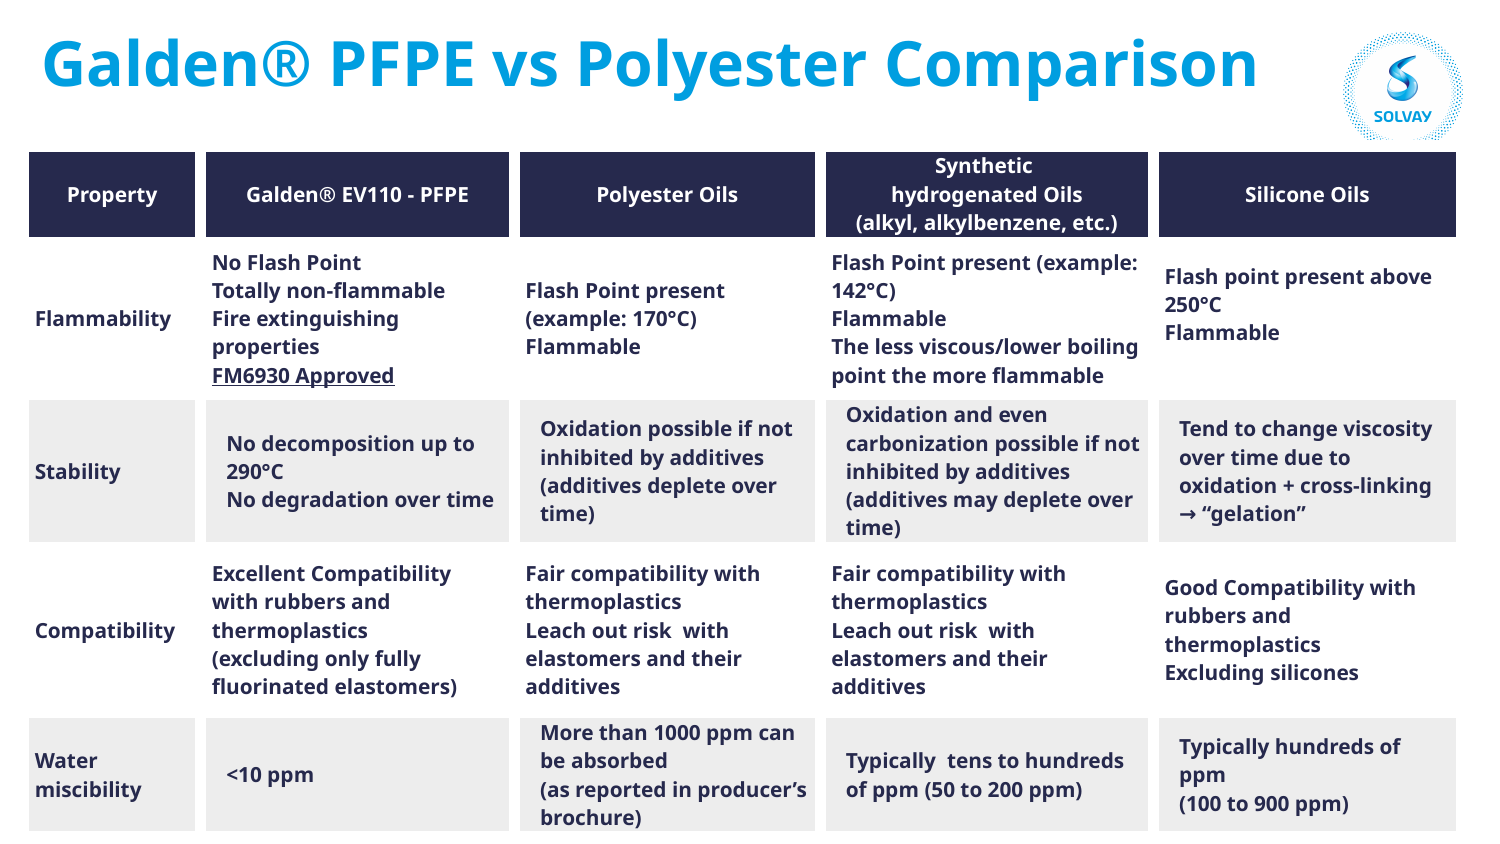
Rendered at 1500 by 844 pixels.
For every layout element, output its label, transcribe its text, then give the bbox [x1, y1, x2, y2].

table_cell Tend to change viscosity over time due to oxidation + cross-linking → “gelation” [1159, 400, 1456, 542]
table_cell Flash Point present (example: 170°C) Flammable [520, 248, 815, 389]
table_cell Oxidation possible if not inhibited by additives (additives deplete over time) [520, 400, 815, 542]
table_header Polyester Oils [520, 152, 815, 237]
table_cell Oxidation and even carbonization possible if not inhibited by additives (additives may deplete over time) [826, 400, 1148, 542]
table_cell No decomposition up to 290°C No degradation over time [206, 400, 509, 542]
table_cell More than 1000 ppm can be absorbed (as reported in producer’s brochure) [520, 718, 815, 831]
table_cell Flammability [29, 248, 195, 389]
table_header Silicone Oils [1159, 152, 1456, 237]
table_cell Typically tens to hundreds of ppm (50 to 200 ppm) [826, 718, 1148, 831]
table_cell Good Compatibility with rubbers and thermoplastics Excluding silicones [1159, 553, 1456, 707]
title Galden® PFPE vs Polyester Comparison [41, 32, 1304, 140]
table_cell Flash point present above 250°C Flammable [1159, 248, 1456, 389]
table_cell Flash Point present (example: 142°C) Flammable The less viscous/lower boiling point the more flammable [826, 248, 1148, 389]
table_cell Excellent Compatibility with rubbers and thermoplastics (excluding only fully fluorinated elastomers) [206, 553, 509, 707]
picture [1343, 32, 1463, 140]
table_cell Fair compatibility with thermoplastics Leach out risk with elastomers and their additives [826, 553, 1148, 707]
table_header Synthetic hydrogenated Oils (alkyl, alkylbenzene, etc.) [826, 152, 1148, 237]
table_header Galden® EV110 - PFPE [206, 152, 509, 237]
table_cell Stability [29, 400, 195, 542]
table_cell Water miscibility [29, 718, 195, 831]
table_cell Fair compatibility with thermoplastics Leach out risk with elastomers and their additives [520, 553, 815, 707]
table_header Property [29, 152, 195, 237]
table_cell <10 ppm [206, 718, 509, 831]
table_cell Typically hundreds of ppm (100 to 900 ppm) [1159, 718, 1456, 831]
table_cell No Flash Point Totally non-flammable Fire extinguishing properties FM6930 Approved [206, 248, 509, 389]
table_cell Compatibility [29, 553, 195, 707]
